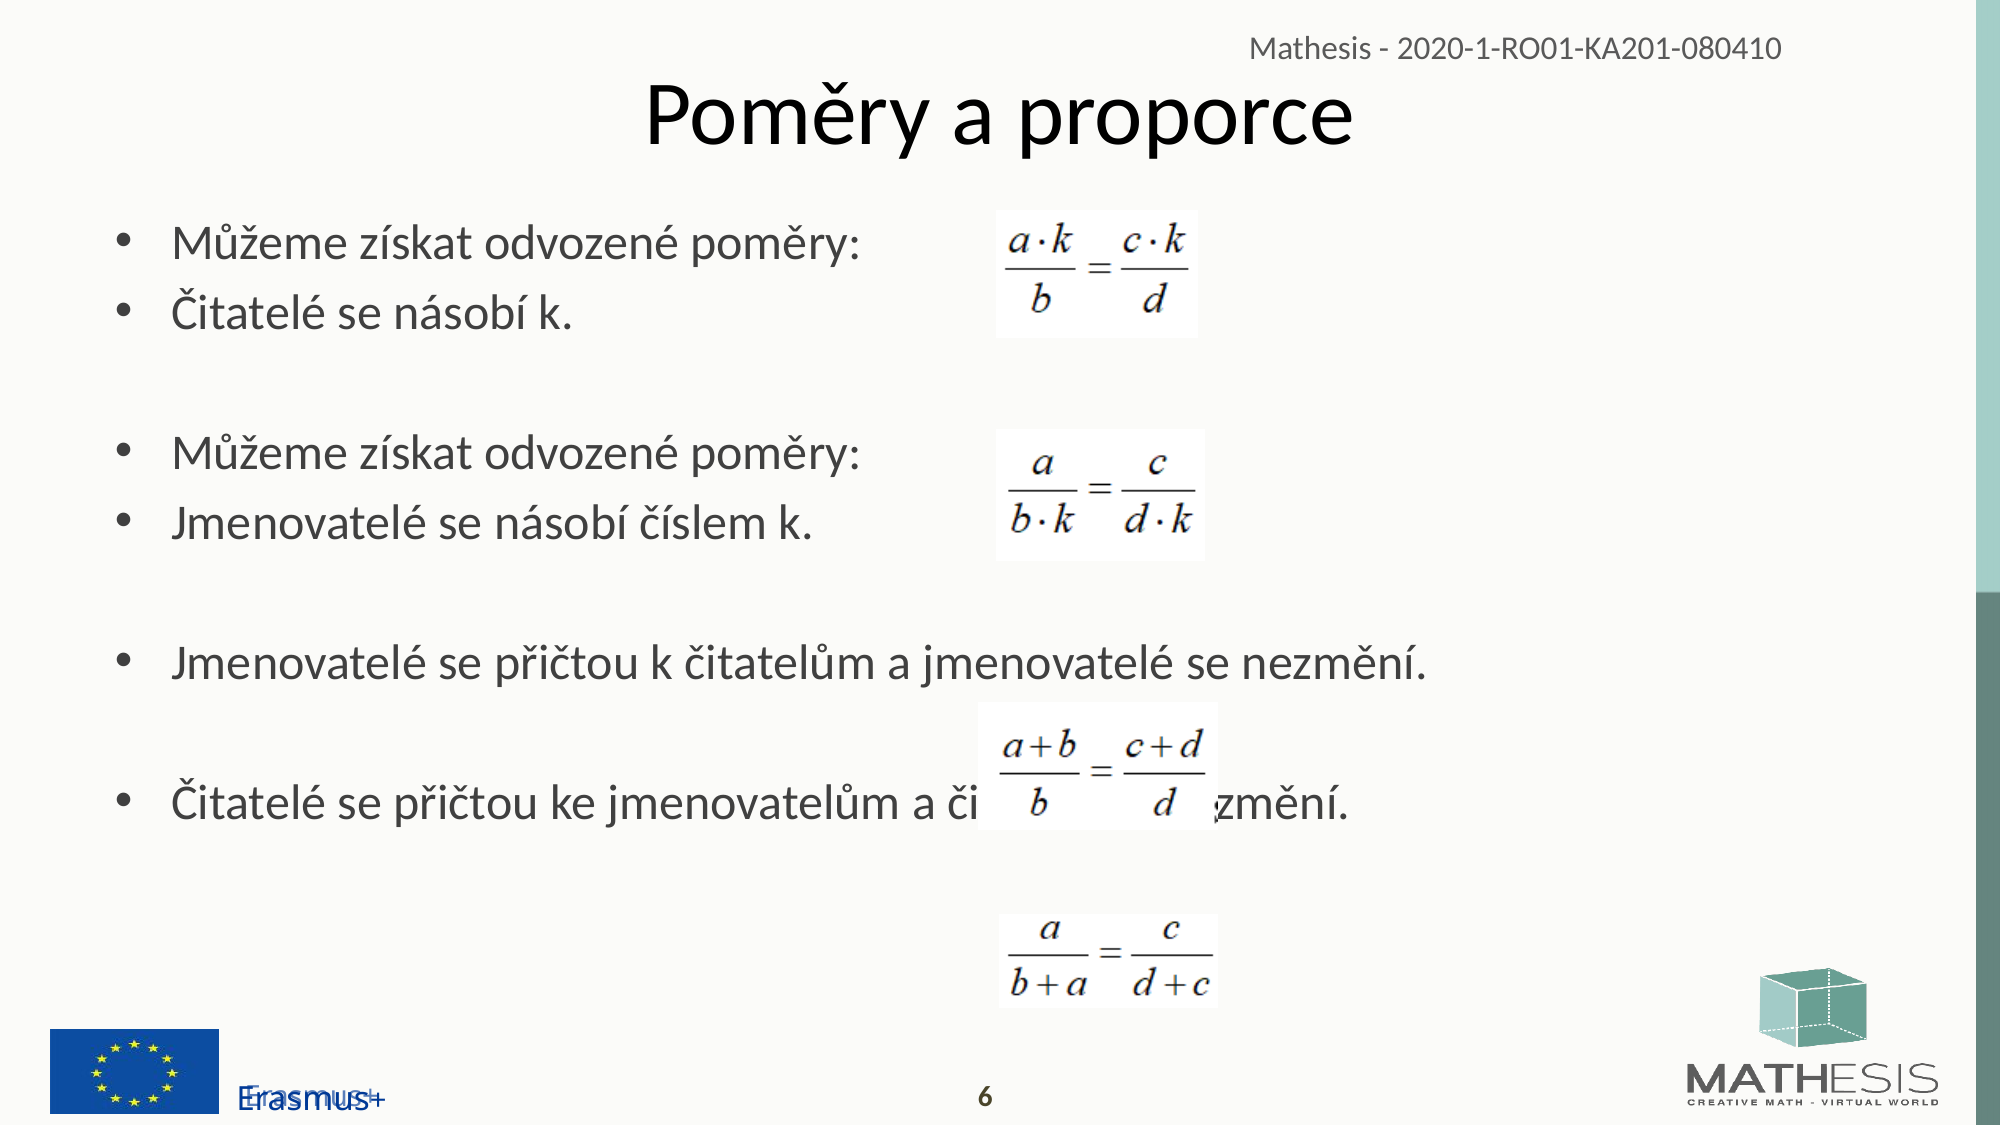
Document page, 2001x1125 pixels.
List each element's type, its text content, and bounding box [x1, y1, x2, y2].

picture [999, 913, 1218, 1009]
picture [995, 210, 1199, 338]
picture [50, 1029, 219, 1114]
picture [977, 702, 1218, 830]
picture [995, 428, 1205, 561]
title Poměry a proporce [99, 45, 1900, 202]
list Můžeme získat odvozené poměry: Čitatelé se násobí k. Můžeme získat odvozené poměry: Jmenovatelé se násobí číslem k. Jmenovatelé se přičtou k čitatelům a jmenovatelé se nezmění. Čitatelé se přičtou ke jmenovatelům a čitatelé se nezmění. [99, 202, 1900, 945]
